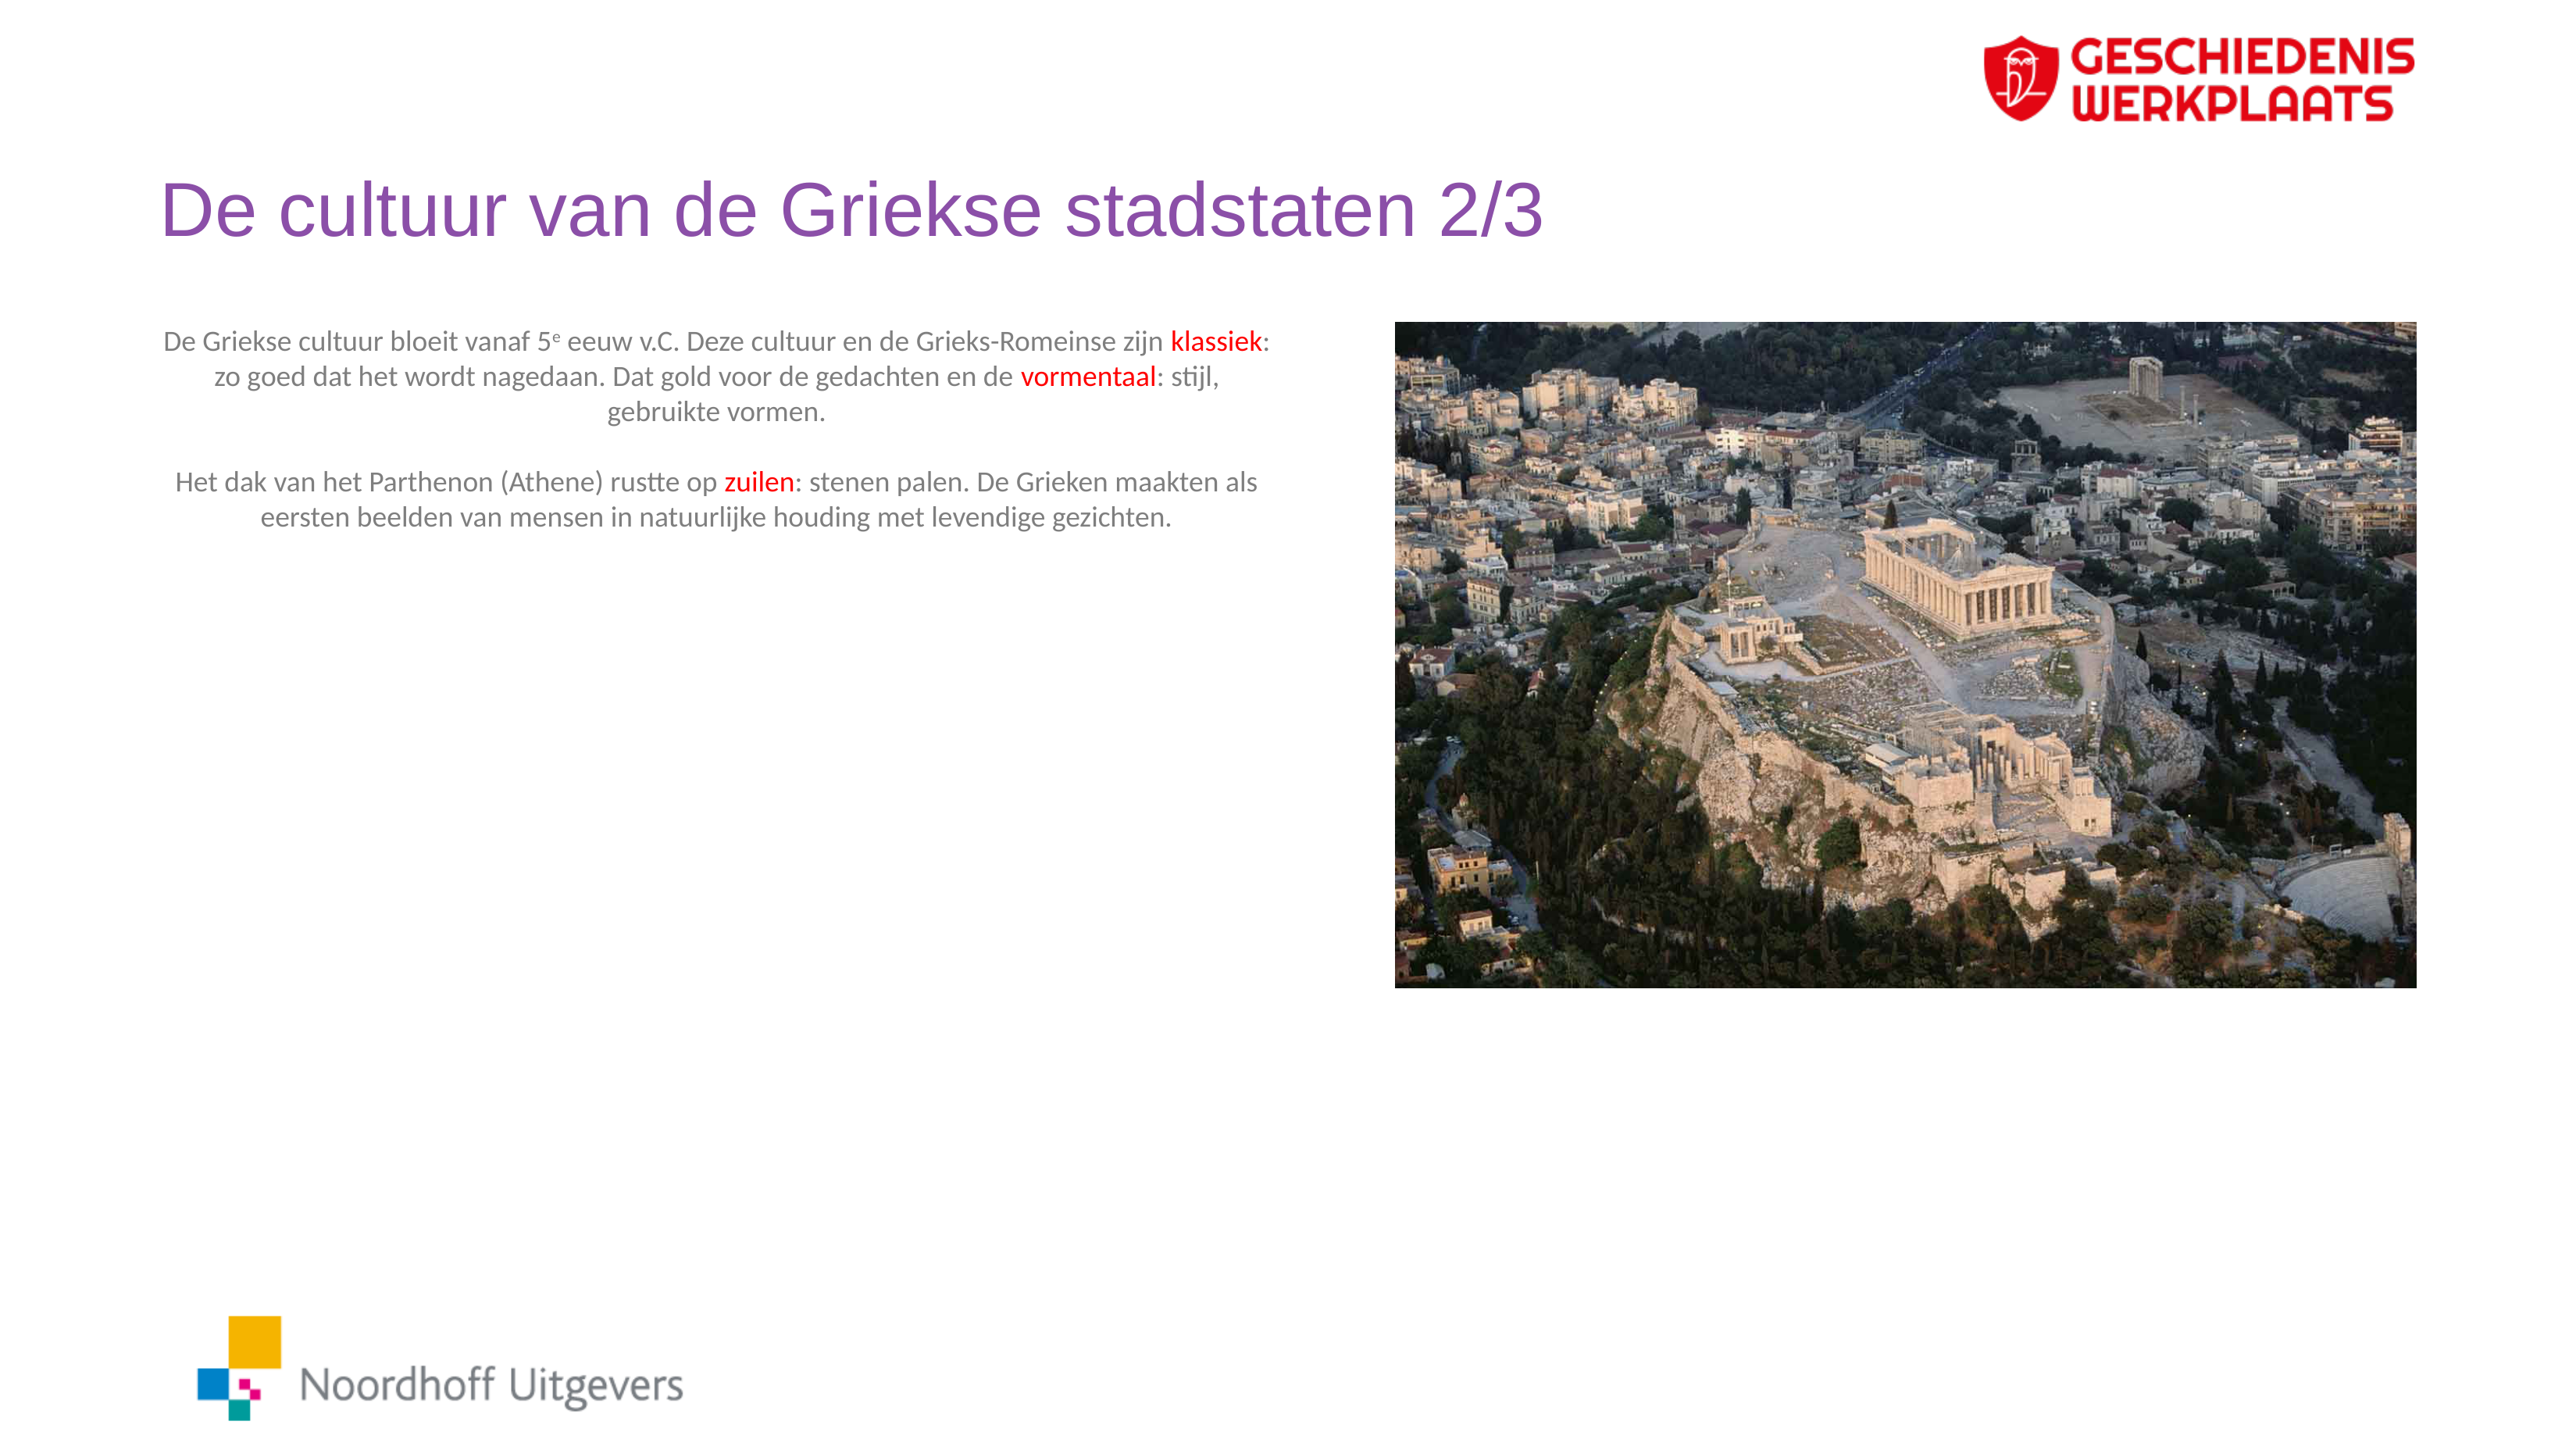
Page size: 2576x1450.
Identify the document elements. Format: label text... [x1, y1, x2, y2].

title De cultuur van de Griekse stadstaten 2/3 [159, 159, 2416, 266]
list De Griekse cultuur bloeit vanaf 5e eeuw v.C. Deze cultuur en de Grieks-Romeinse zijn klassiek: zo goed dat het wordt nagedaan. Dat gold voor de gedachten en de vormentaal: stijl, gebruikte vormen. Het dak van het Parthenon (Athene) rustte op zuilen: stenen palen. De Grieken maakten als eersten beelden van mensen in natuurlijke houding met levendige gezichten. [159, 322, 1288, 1288]
picture [1394, 322, 2417, 988]
picture [1610, 0, 2576, 161]
picture [159, 1288, 802, 1449]
